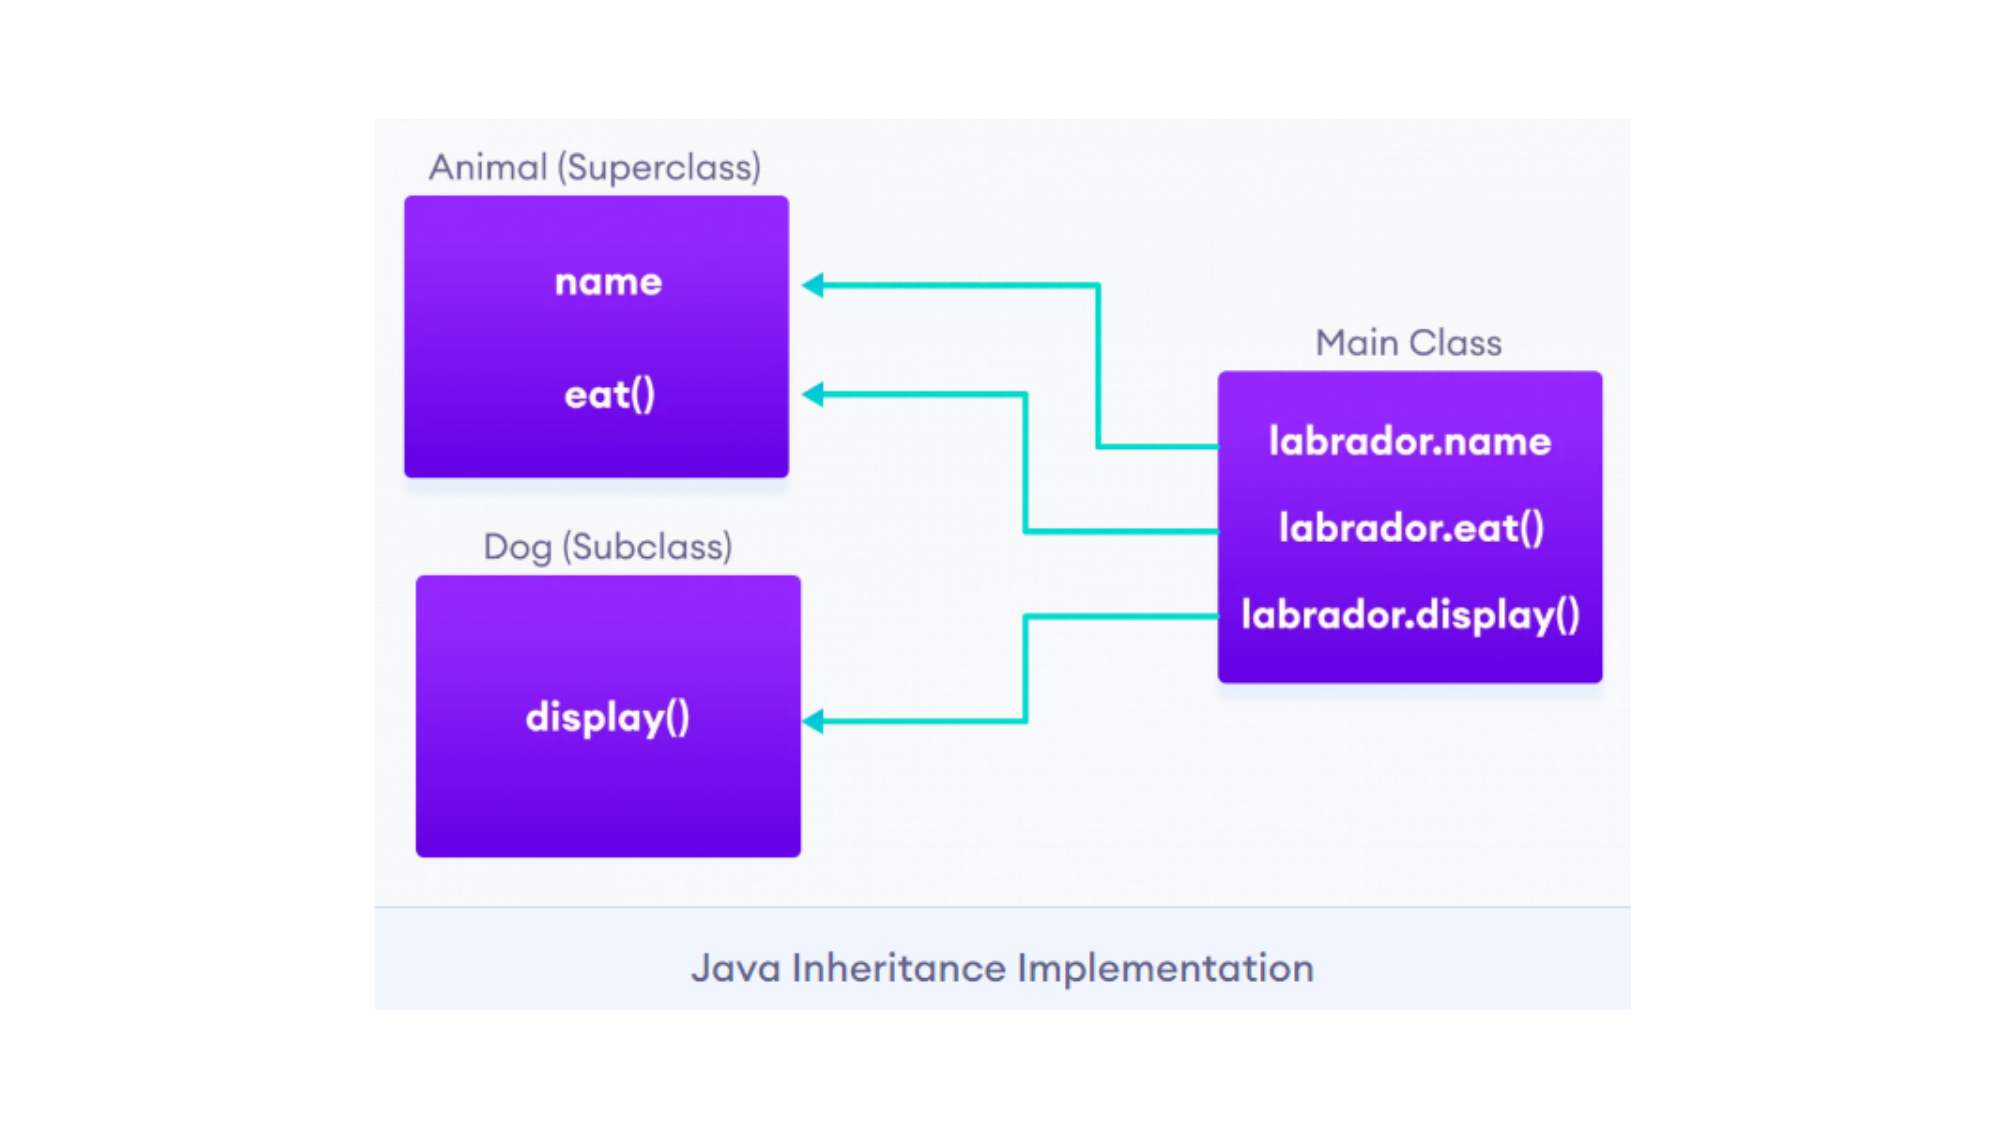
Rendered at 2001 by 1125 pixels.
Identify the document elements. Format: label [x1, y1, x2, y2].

picture [374, 119, 1631, 1010]
